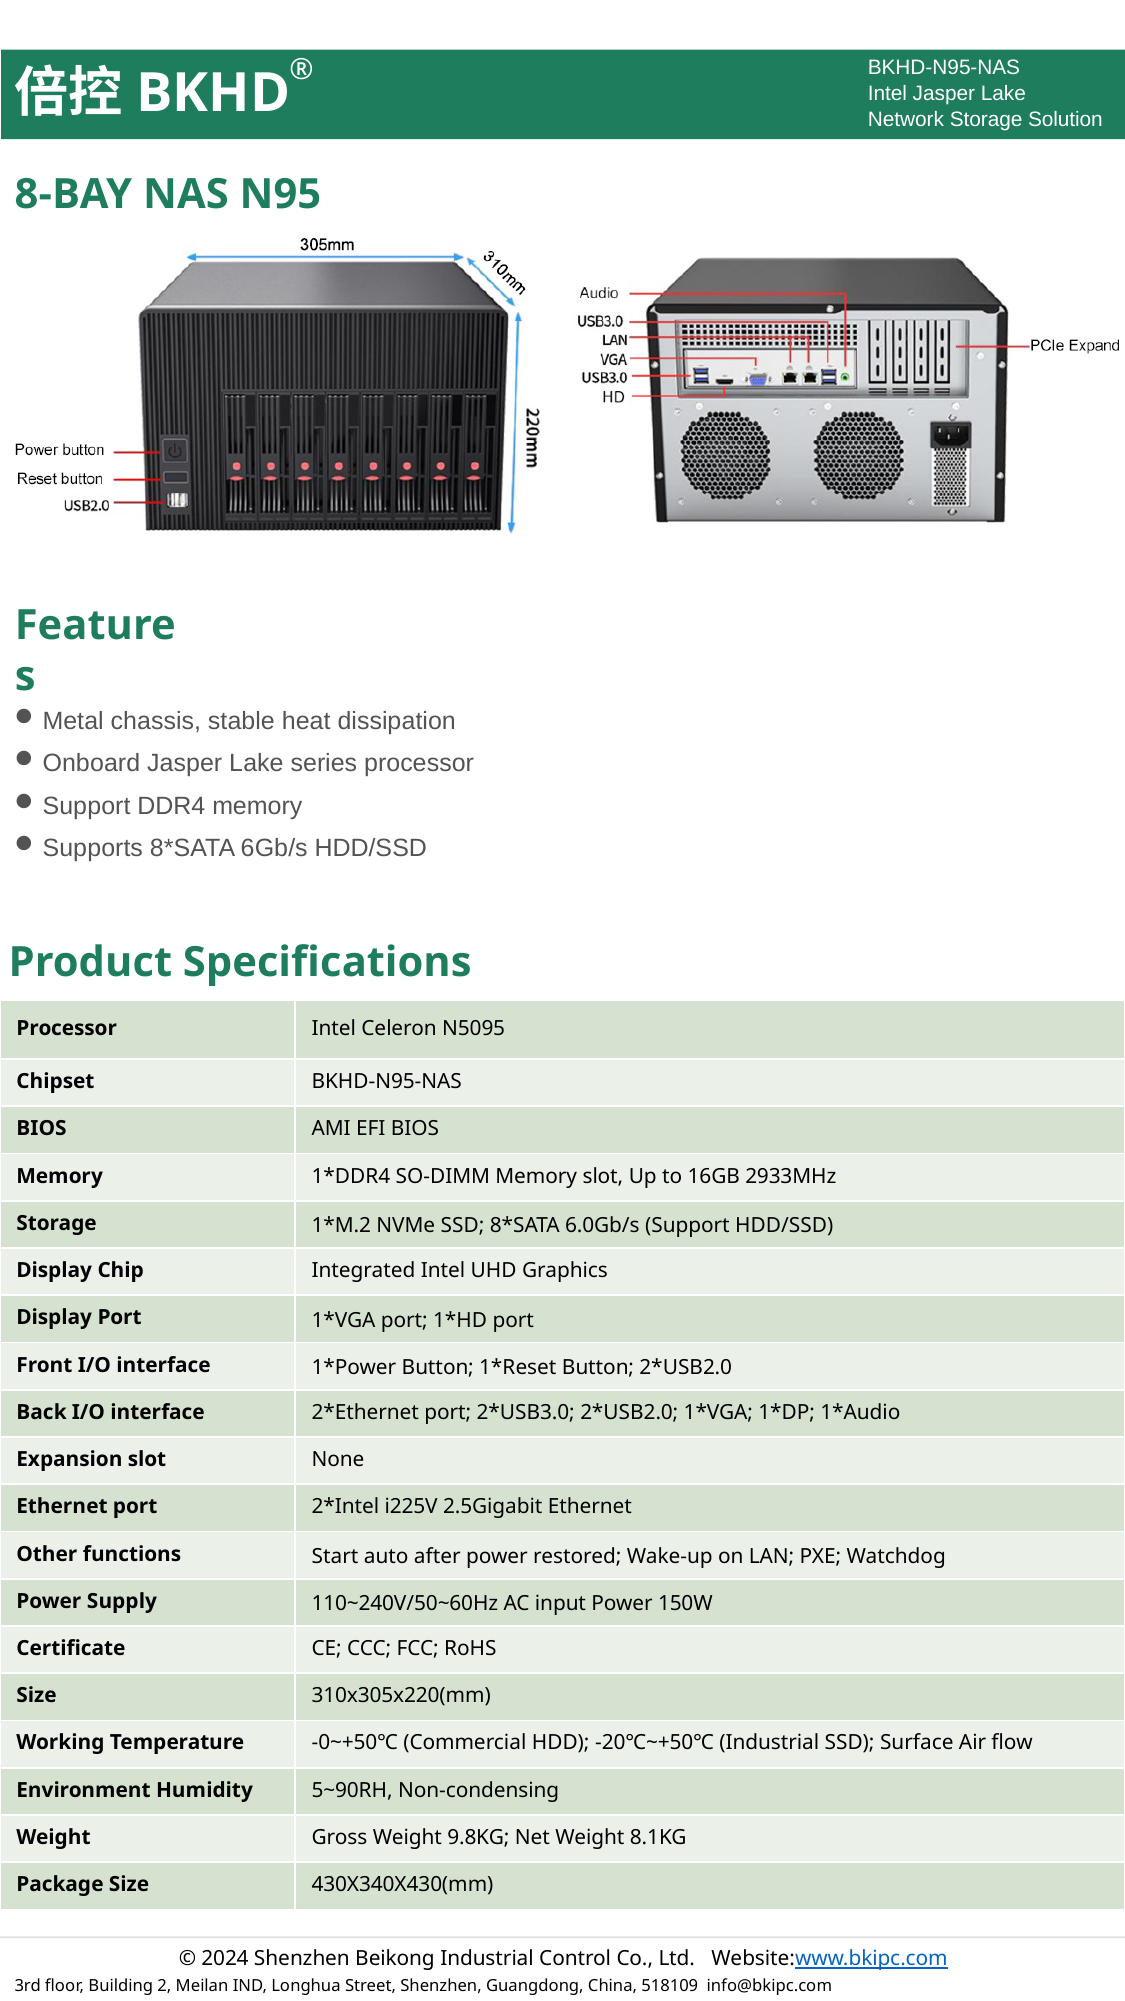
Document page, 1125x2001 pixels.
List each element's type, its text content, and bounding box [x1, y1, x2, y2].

table_cell Memory [1, 1154, 294, 1200]
table_cell Working Temperature [1, 1721, 294, 1767]
table_cell 5~90RH, Non-condensing [296, 1769, 1124, 1814]
table_cell 110~240V/50~60Hz AC input Power 150W [296, 1580, 1124, 1625]
table_cell BIOS [1, 1107, 294, 1153]
table_cell -0~+50℃ (Commercial HDD); -20℃~+50℃ (Industrial SSD); Surface Air flow [296, 1721, 1124, 1767]
table_cell Expansion slot [1, 1438, 294, 1483]
picture [0, 230, 1125, 538]
table_cell Storage [1, 1202, 294, 1247]
table_cell Front I/O interface [1, 1343, 294, 1389]
table_cell CE; CCC; FCC; RoHS [296, 1627, 1124, 1672]
table_cell Size [1, 1674, 294, 1720]
table_cell Package Size [1, 1863, 294, 1909]
table_cell Back I/O interface [1, 1391, 294, 1436]
table_cell Certificate [1, 1627, 294, 1672]
table_cell Weight [1, 1816, 294, 1861]
table_cell 1*VGA port; 1*HD port [296, 1296, 1124, 1342]
table_cell Display Chip [1, 1249, 294, 1294]
table_cell 1*M.2 NVMe SSD; 8*SATA 6.0Gb/s (Support HDD/SSD) [296, 1202, 1124, 1247]
table_cell 2*Ethernet port; 2*USB3.0; 2*USB2.0; 1*VGA; 1*DP; 1*Audio [296, 1391, 1124, 1436]
text_box 8-BAY NAS N95 [0, 159, 402, 220]
table_cell 310x305x220(mm) [296, 1674, 1124, 1720]
table_header Intel Celeron N5095 [296, 1001, 1124, 1058]
table_cell 1*Power Button; 1*Reset Button; 2*USB2.0 [296, 1343, 1124, 1389]
table_cell Start auto after power restored; Wake-up on LAN; PXE; Watchdog [296, 1532, 1124, 1578]
table_cell 2*Intel i225V 2.5Gigabit Ethernet [296, 1485, 1124, 1531]
text_box Metal chassis, stable heat dissipation Onboard Jasper Lake series processor Support DDR4 memory Supports 8*SATA 6Gb/s HDD/SSD [0, 697, 591, 875]
table_header Processor [1, 1001, 294, 1058]
table_cell None [296, 1438, 1124, 1483]
table_cell 1*DDR4 SO-DIMM Memory slot, Up to 16GB 2933MHz [296, 1154, 1124, 1200]
table_cell Other functions [1, 1532, 294, 1578]
table_cell Power Supply [1, 1580, 294, 1625]
table_cell Gross Weight 9.8KG; Net Weight 8.1KG [296, 1816, 1124, 1861]
text_box BKHD-N95-NAS Intel Jasper Lake Network Storage Solution [853, 49, 1125, 141]
table_cell Ethernet port [1, 1485, 294, 1531]
table_cell Integrated Intel UHD Graphics [296, 1249, 1124, 1294]
table_cell Environment Humidity [1, 1769, 294, 1814]
table_cell 430X340X430(mm) [296, 1863, 1124, 1909]
table_cell AMI EFI BIOS [296, 1107, 1124, 1153]
table_cell Chipset [1, 1060, 294, 1105]
table_cell BKHD-N95-NAS [296, 1060, 1124, 1105]
table_cell Display Port [1, 1296, 294, 1342]
